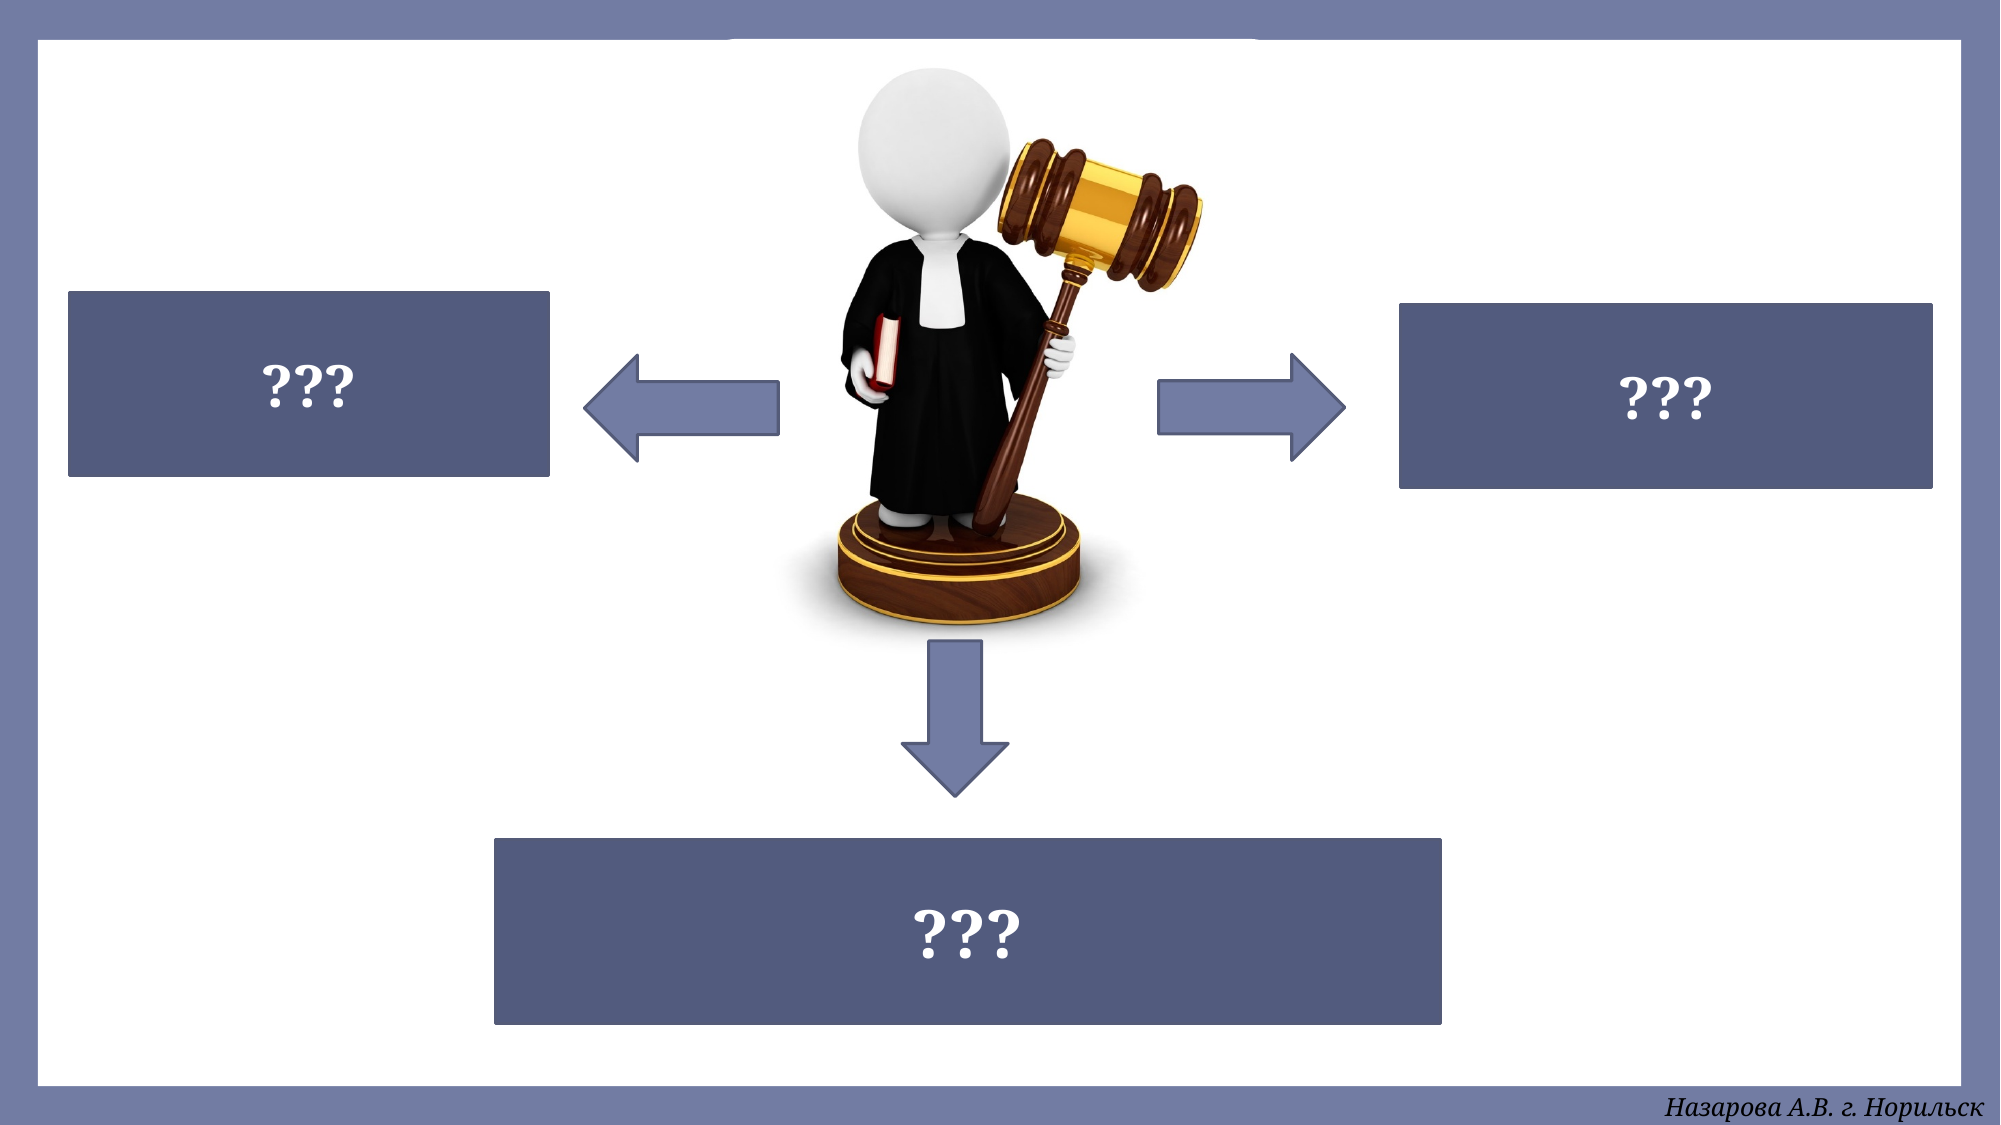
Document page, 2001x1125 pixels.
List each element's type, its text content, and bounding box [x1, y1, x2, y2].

text_box ??? [1399, 303, 1933, 489]
text_box Назарова А.В. г. Норильск [1583, 1084, 2000, 1125]
picture [685, 38, 1302, 655]
text_box ??? [494, 838, 1442, 1025]
text_box [900, 663, 1010, 798]
text_box [1305, 365, 1346, 450]
text_box [583, 353, 679, 463]
text_box ??? [68, 291, 550, 477]
